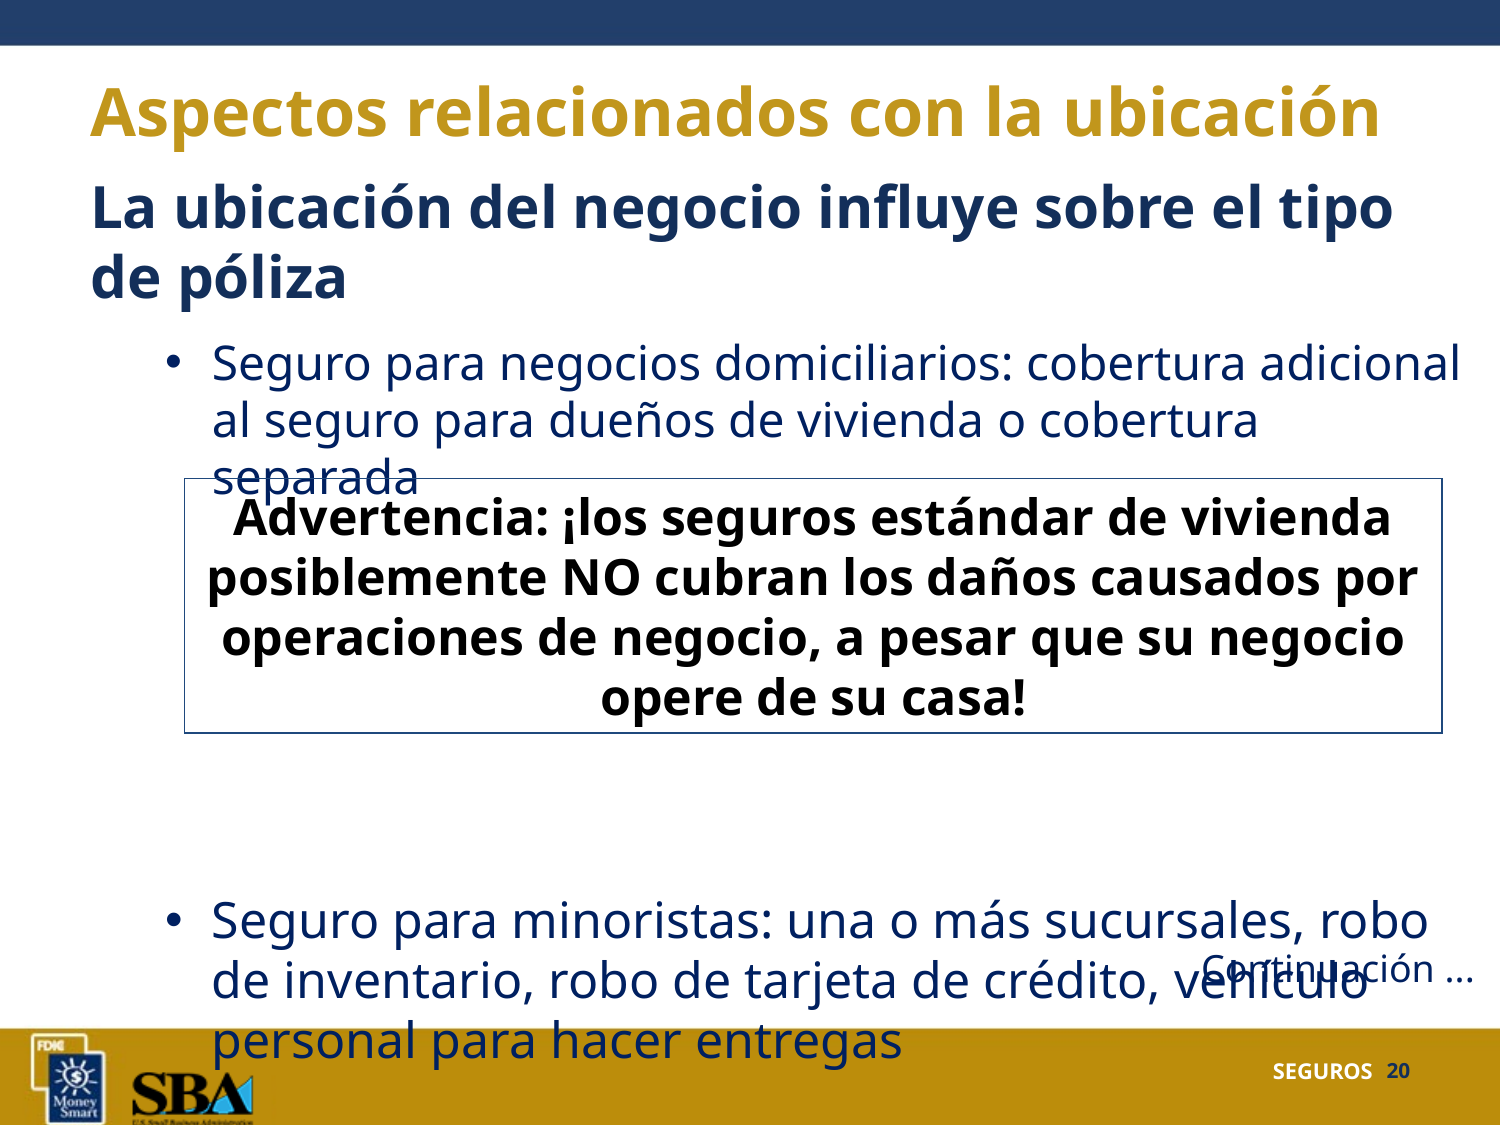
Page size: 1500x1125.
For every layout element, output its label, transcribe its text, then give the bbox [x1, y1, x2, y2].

text_box Advertencia: ¡los seguros estándar de vivienda posiblemente NO cubran los daños causados por operaciones de negocio, a pesar que su negocio opere de su casa! [184, 478, 1443, 734]
title Aspectos relacionados con la ubicación [74, 62, 1426, 162]
list La ubicación del negocio influye sobre el tipo de póliza Seguro para negocios domiciliarios: cobertura adicional al seguro para dueños de vivienda o cobertura separada Seguro para minoristas: una o más sucursales, robo de inventario, robo de tarjeta de crédito, vehículo personal para hacer entregas [74, 162, 1490, 999]
picture [0, 0, 1500, 1125]
text_box Continuación ... [1186, 937, 1490, 998]
